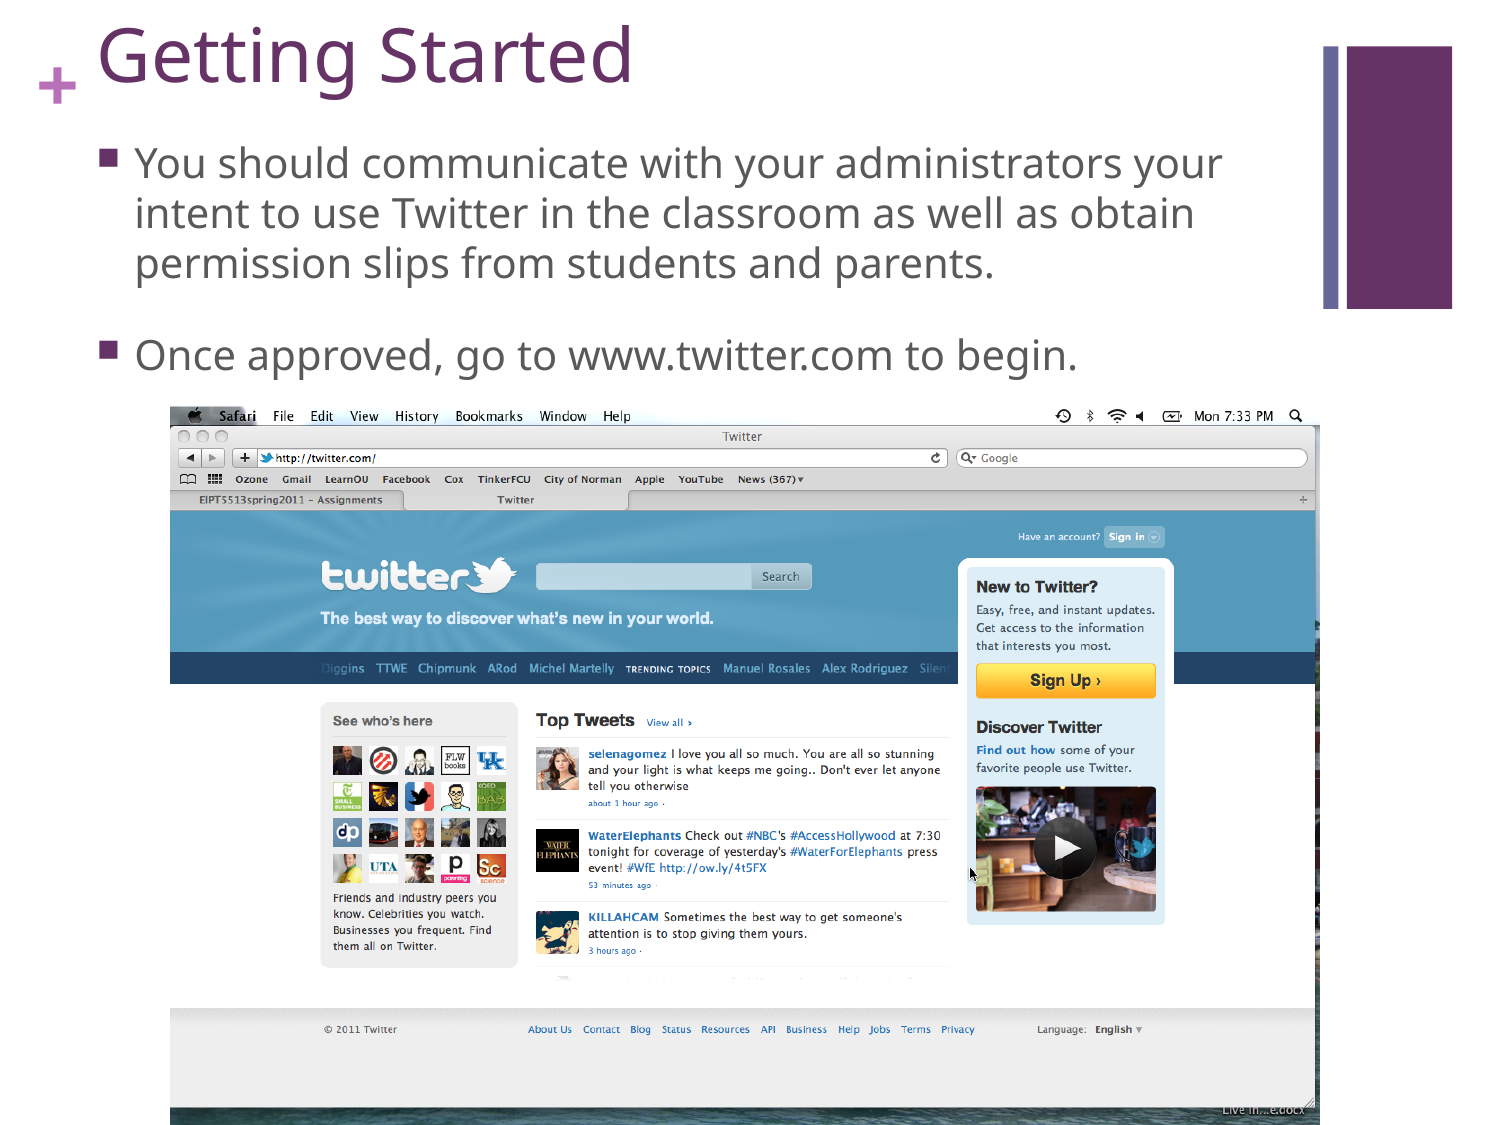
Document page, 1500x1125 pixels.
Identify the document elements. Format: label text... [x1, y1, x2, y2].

picture [169, 406, 1320, 1125]
list You should communicate with your administrators your intent to use Twitter in the classroom as well as obtain permission slips from students and parents. Once approved, go to www.twitter.com to begin. [81, 129, 1322, 1005]
title Getting Started [81, 0, 1322, 129]
